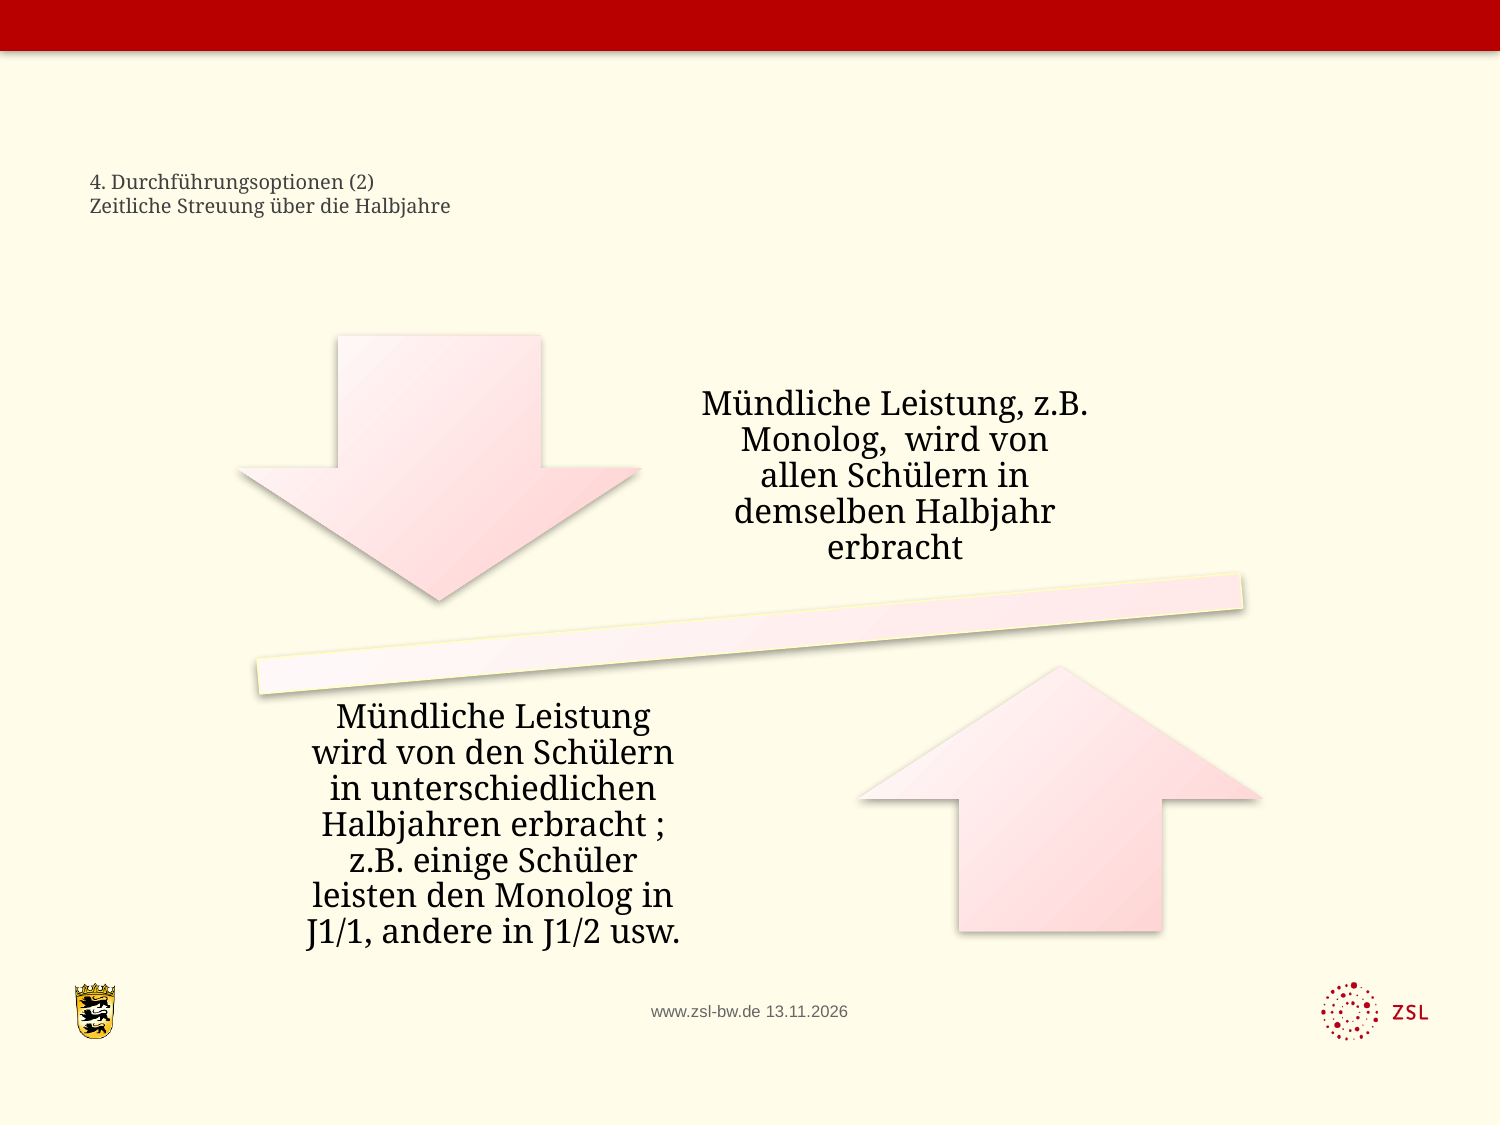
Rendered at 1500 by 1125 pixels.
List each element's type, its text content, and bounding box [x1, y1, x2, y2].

title 4. Durchführungsoptionen (2) Zeitliche Streuung über die Halbjahre [75, 113, 1425, 289]
picture [73, 981, 117, 1041]
picture [1320, 981, 1429, 1041]
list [74, 302, 1426, 965]
